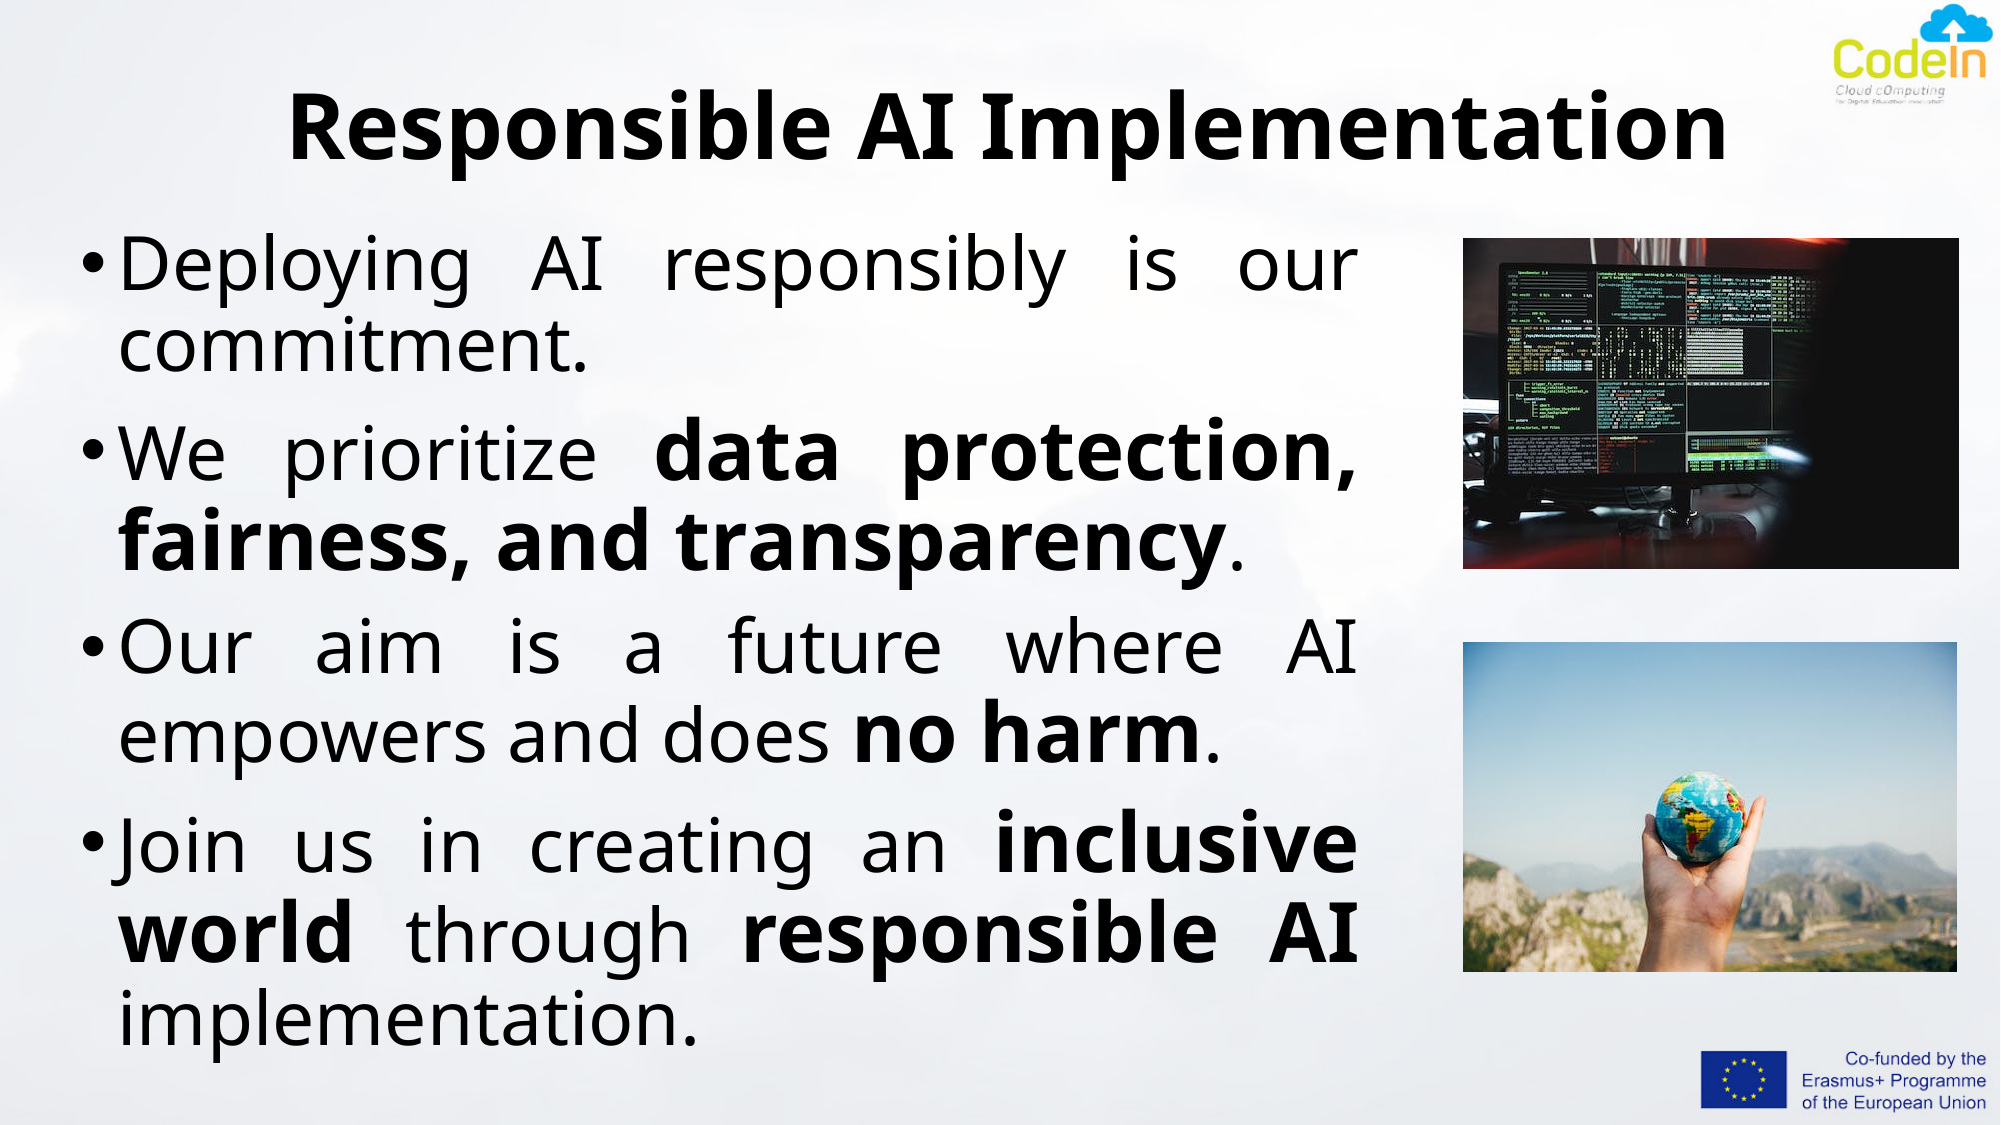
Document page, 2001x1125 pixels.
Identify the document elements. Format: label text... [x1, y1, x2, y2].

list Deploying AI responsibly is our commitment. We prioritize data protection, fairness, and transparency. Our aim is a future where AI empowers and does no harm. Join us in creating an inclusive world through responsible AI implementation. [65, 218, 1375, 1095]
picture [0, 0, 2001, 1125]
title Responsible AI Implementation [145, 21, 1871, 239]
